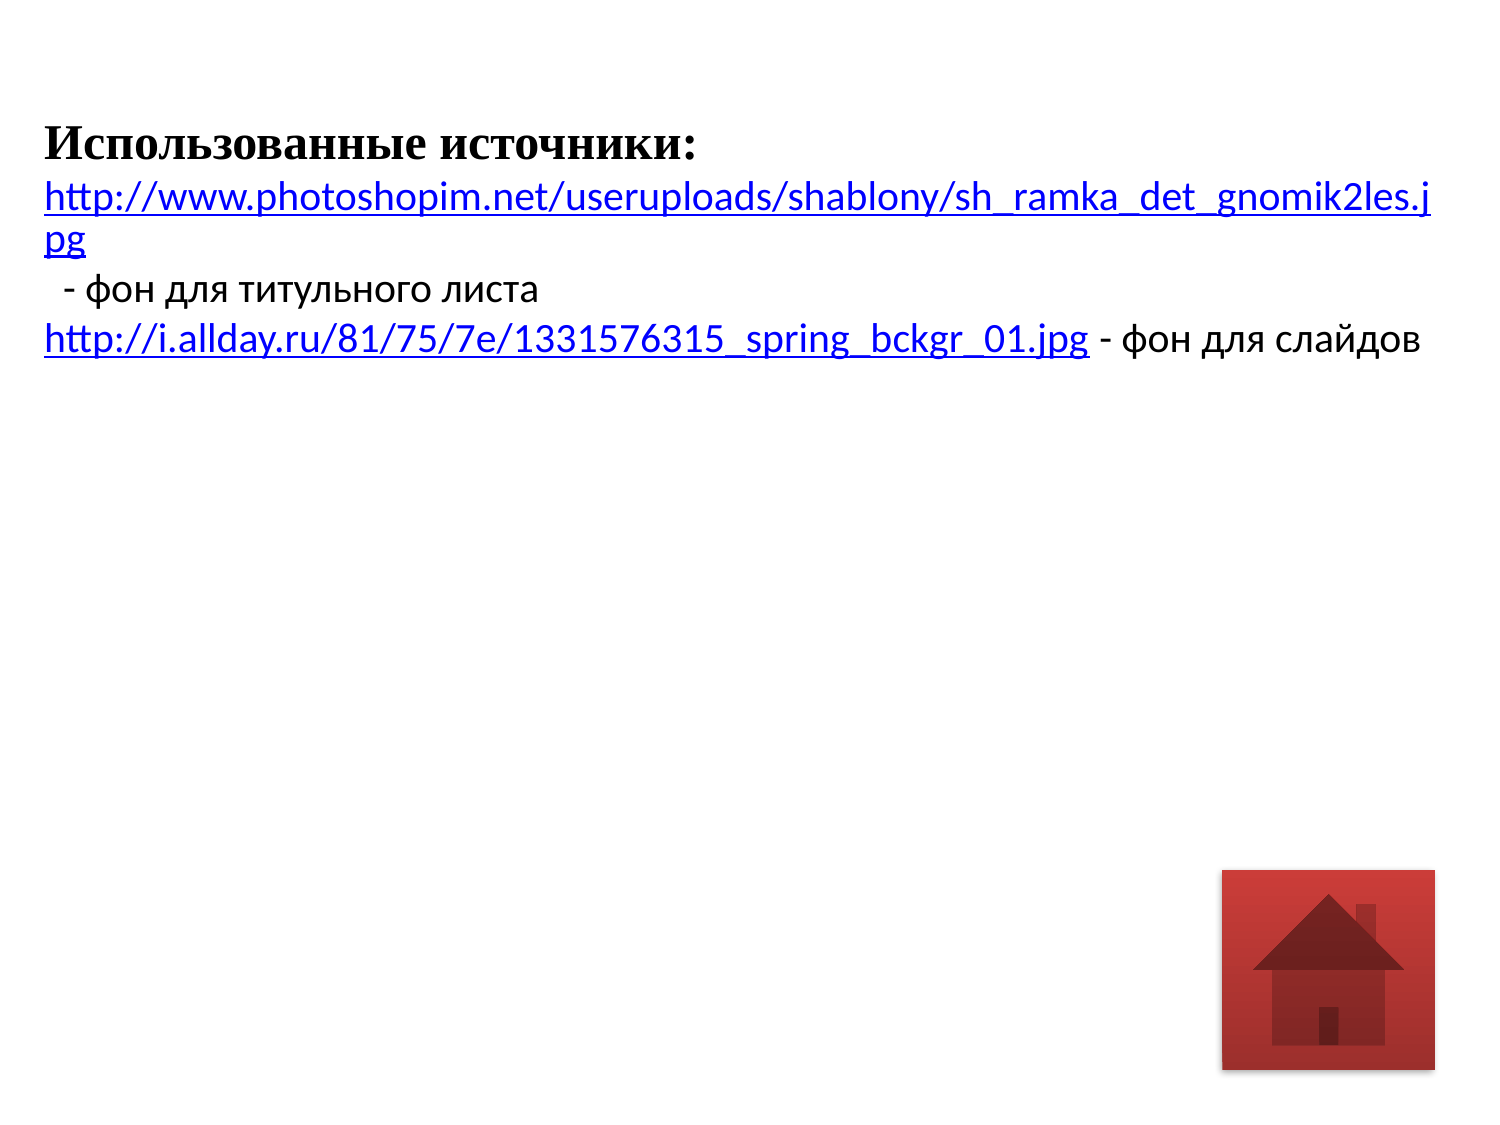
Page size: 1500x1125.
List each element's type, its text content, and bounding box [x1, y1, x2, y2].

text_box Использованные источники: http://www.photoshopim.net/useruploads/shablony/sh_ramka_det_gnomik2les.jpg - фон для титульного листа http://i.allday.ru/81/75/7e/1331576315_spring_bckgr_01.jpg - фон для слайдов [29, 101, 1459, 507]
text_box [1222, 869, 1436, 1071]
